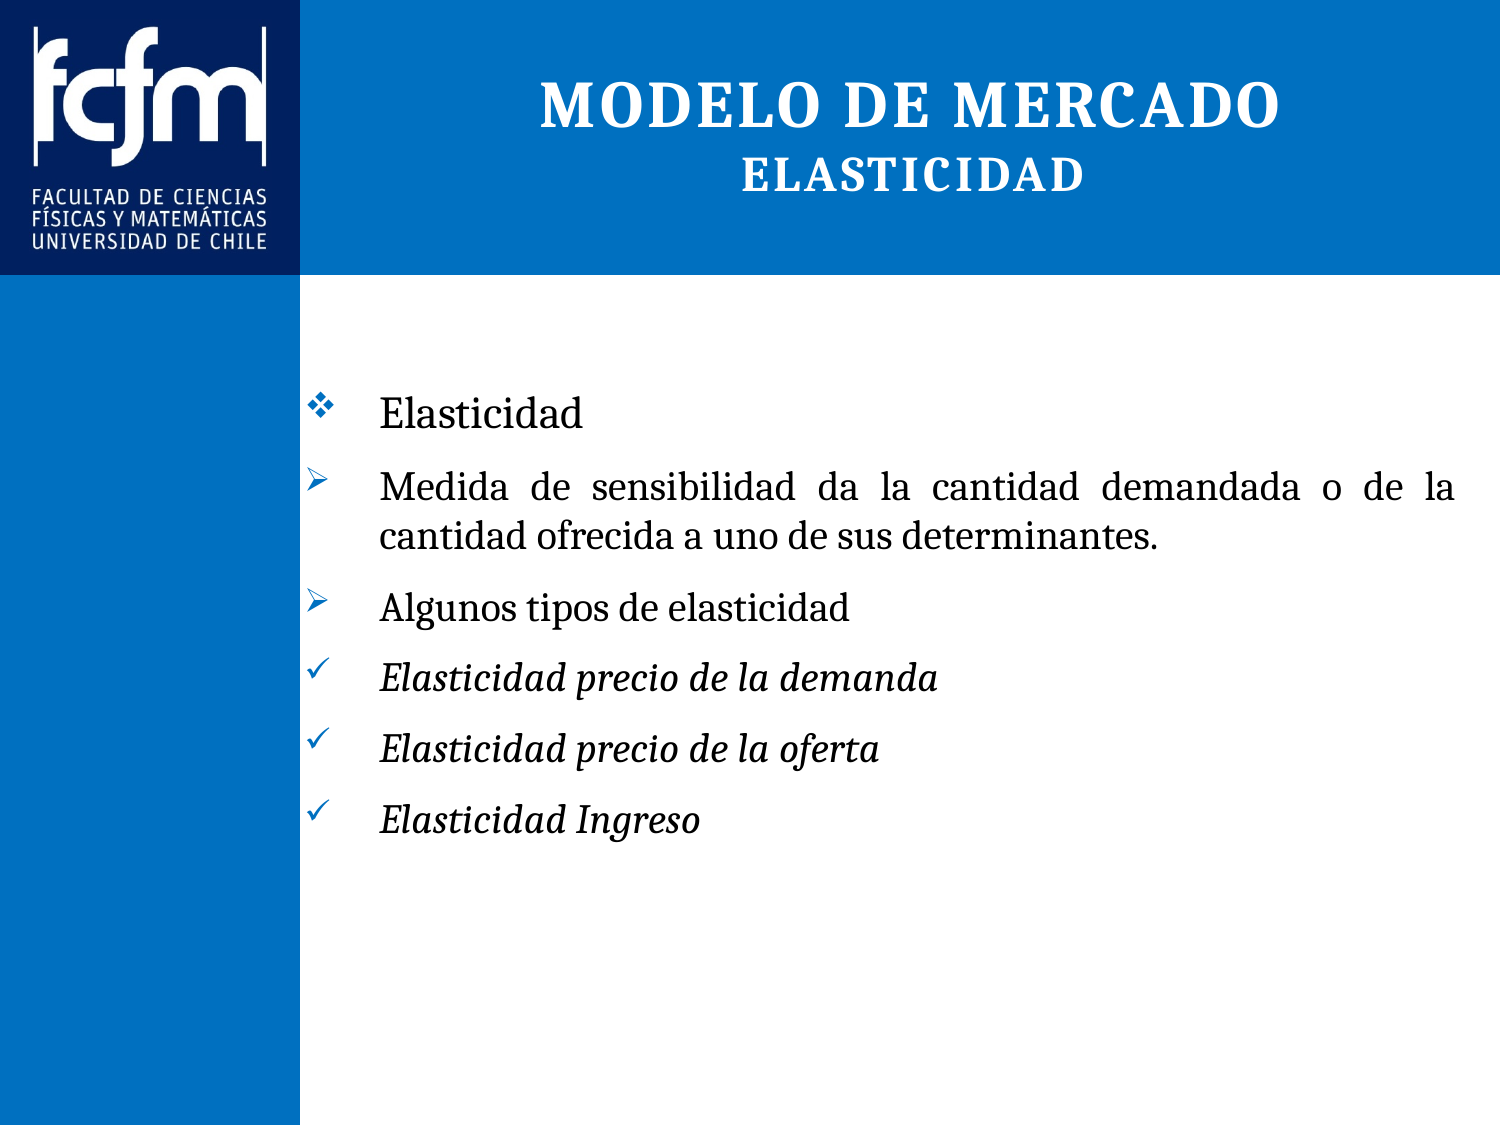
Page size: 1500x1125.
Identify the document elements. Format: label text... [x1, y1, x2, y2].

list Elasticidad Medida de sensibilidad da la cantidad demandada o de la cantidad ofrecida a uno de sus determinantes. Algunos tipos de elasticidad Elasticidad precio de la demanda Elasticidad precio de la oferta Elasticidad Ingreso [289, 375, 1471, 1005]
picture [29, 18, 272, 254]
title Modelo de mercado Elasticidad [399, 37, 1425, 225]
